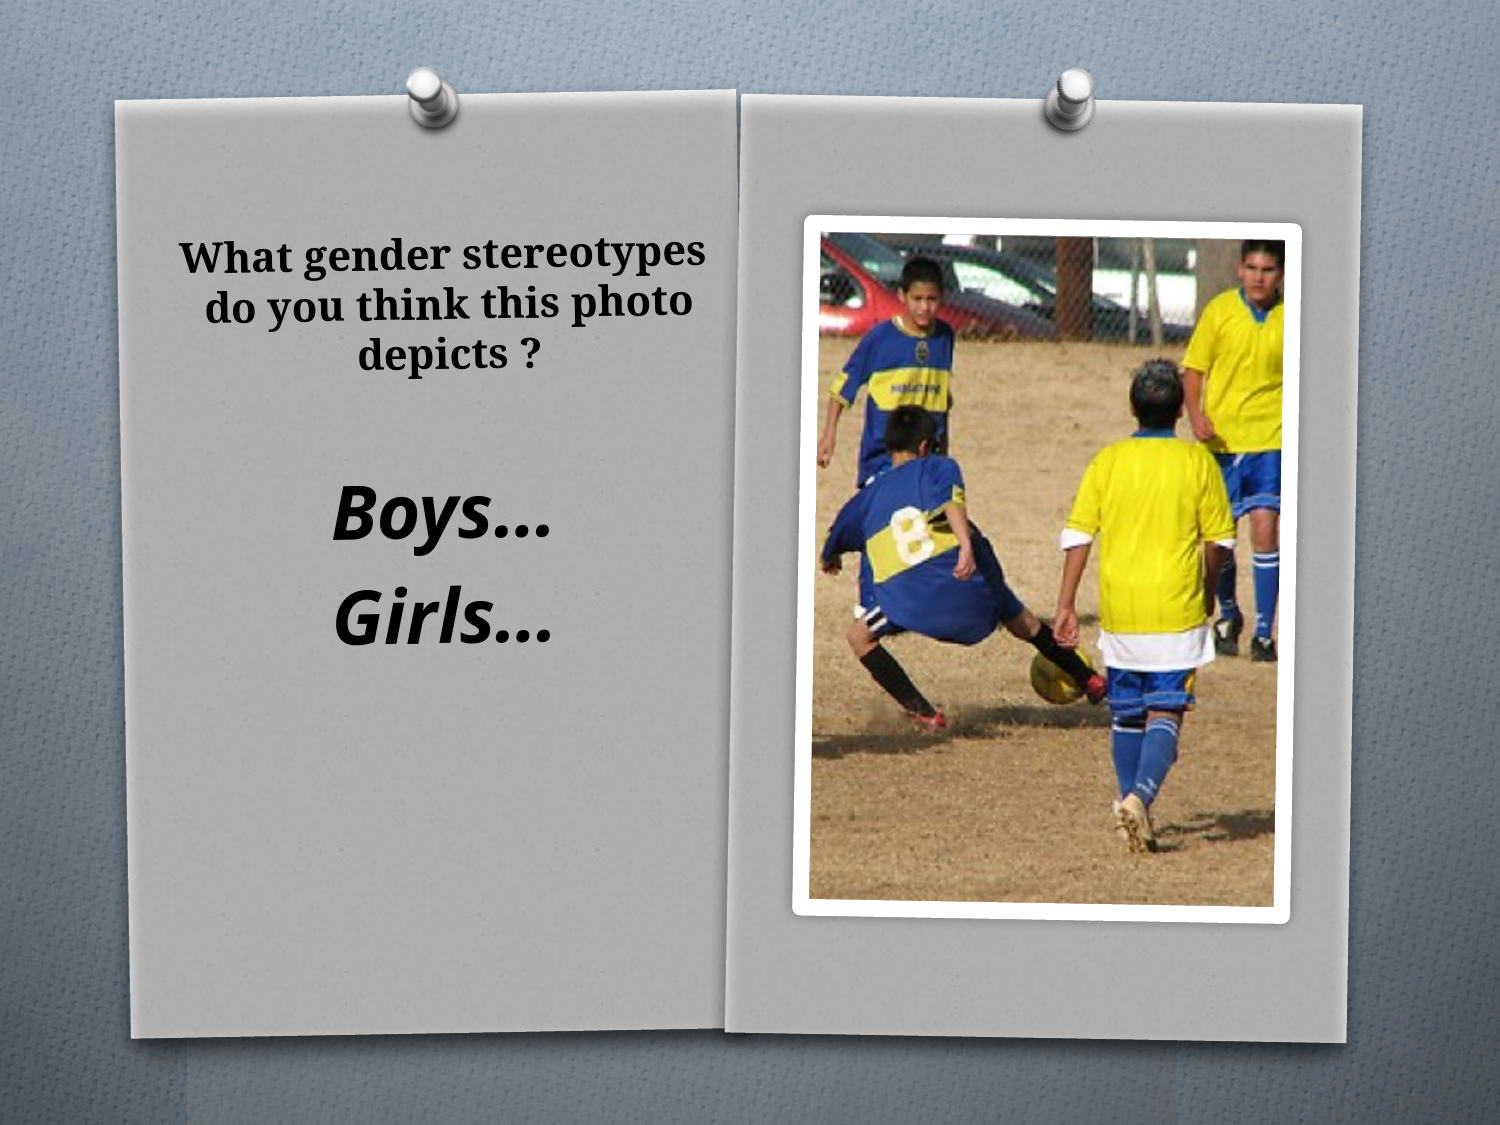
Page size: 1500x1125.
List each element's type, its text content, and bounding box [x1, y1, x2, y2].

picture [810, 233, 1285, 907]
picture [1016, 41, 1138, 162]
picture [375, 34, 496, 156]
list Boys… Girls… [201, 451, 692, 944]
title What gender stereotypes do you think this photo depicts ? [157, 213, 741, 391]
